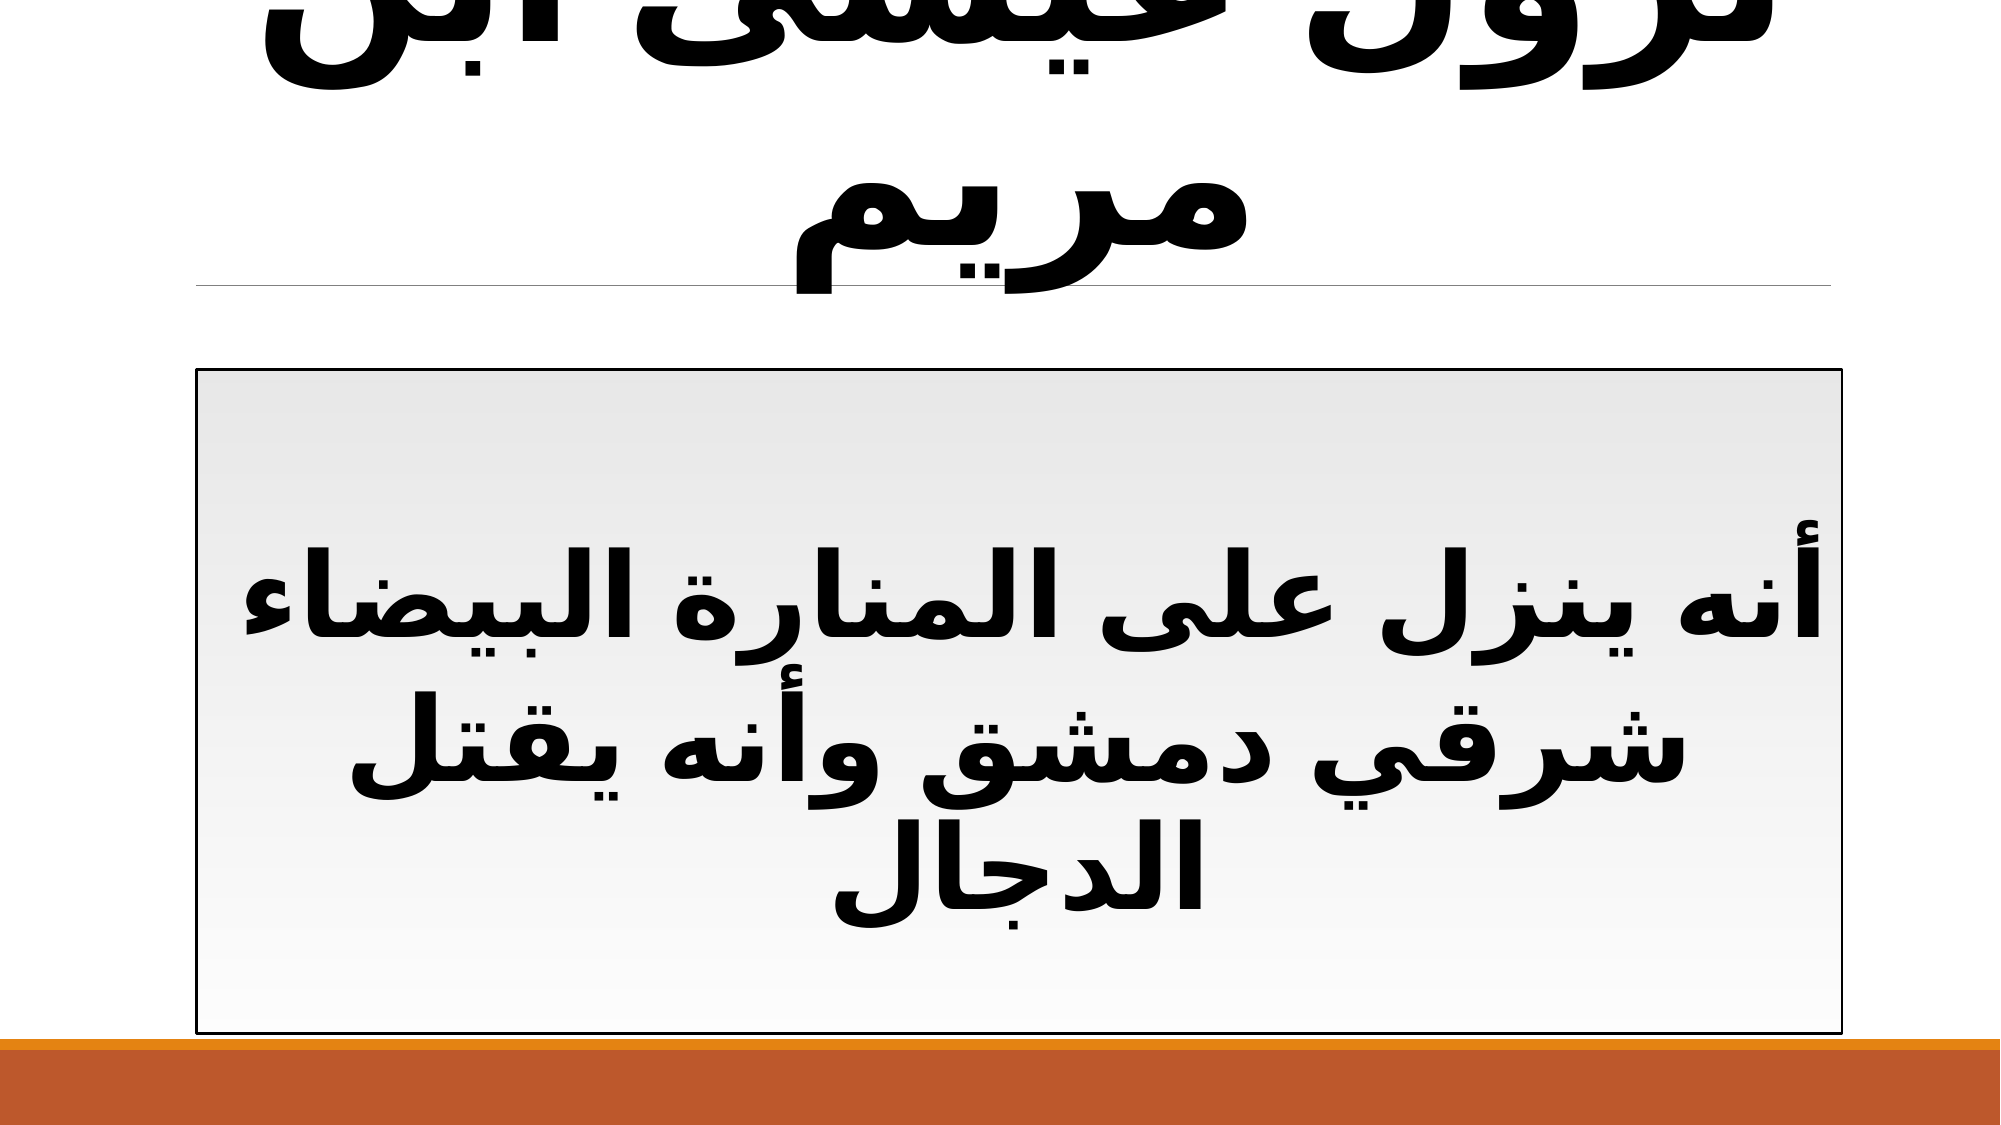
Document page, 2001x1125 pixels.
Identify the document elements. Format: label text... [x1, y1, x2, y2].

title نزول عيسى ابن مريم [232, 44, 1813, 294]
list أنه ينزل على المنارة البيضاء شرقي دمشق وأنه يقتل الدجال [195, 368, 1843, 1035]
